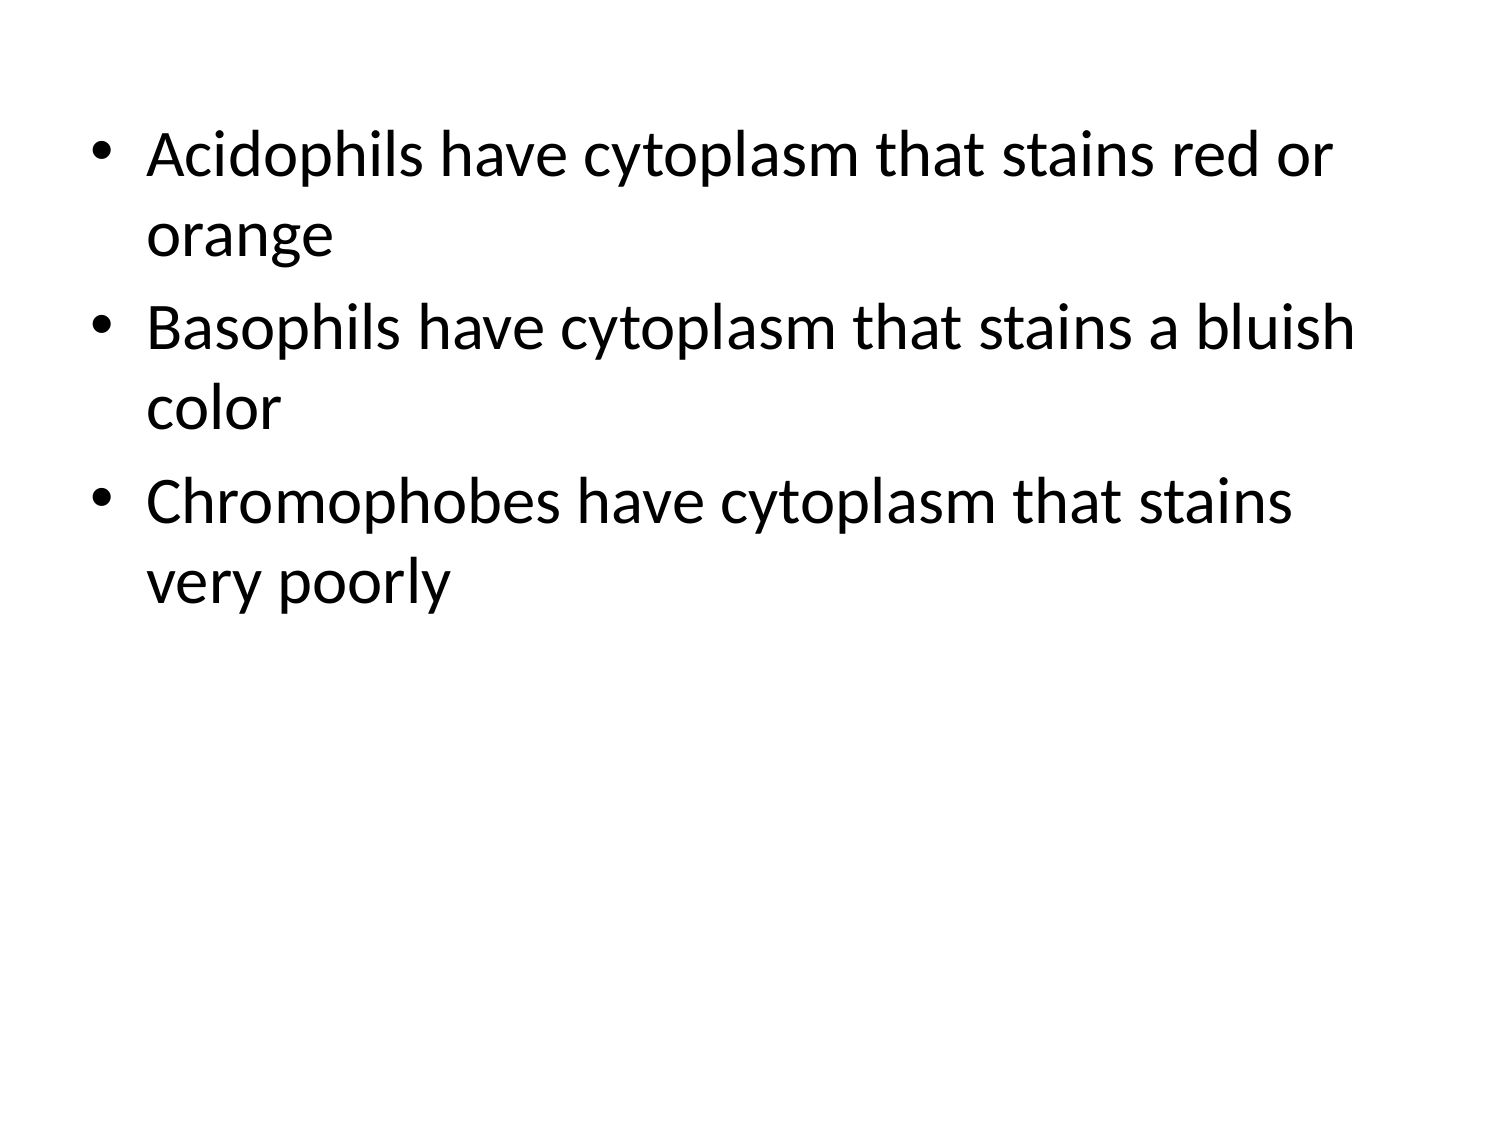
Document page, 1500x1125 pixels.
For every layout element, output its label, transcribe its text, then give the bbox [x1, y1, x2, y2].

list Acidophils have cytoplasm that stains red or orange Basophils have cytoplasm that stains a bluish color Chromophobes have cytoplasm that stains very poorly [75, 101, 1425, 1005]
